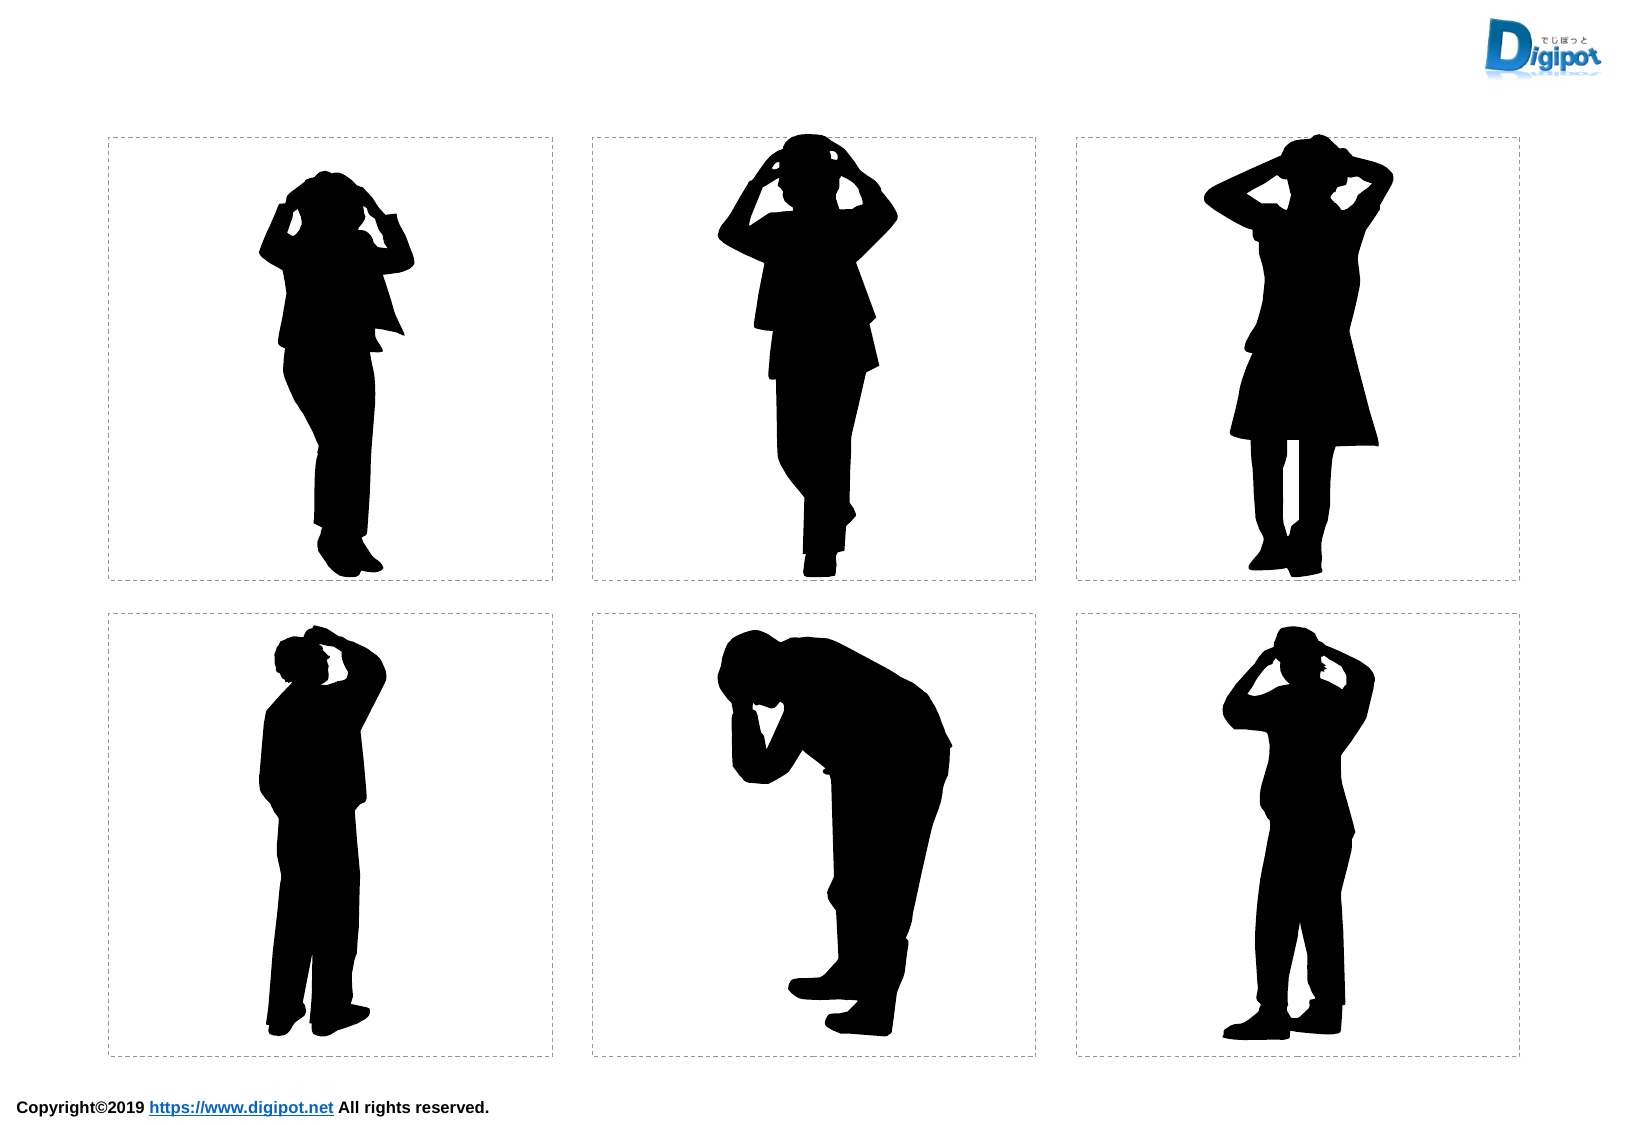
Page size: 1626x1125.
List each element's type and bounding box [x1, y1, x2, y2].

picture [1485, 18, 1602, 82]
text_box [259, 625, 387, 1037]
text_box [717, 134, 898, 578]
text_box [717, 630, 953, 1037]
text_box [1222, 626, 1375, 1041]
text_box [258, 170, 415, 578]
text_box [1204, 134, 1394, 578]
